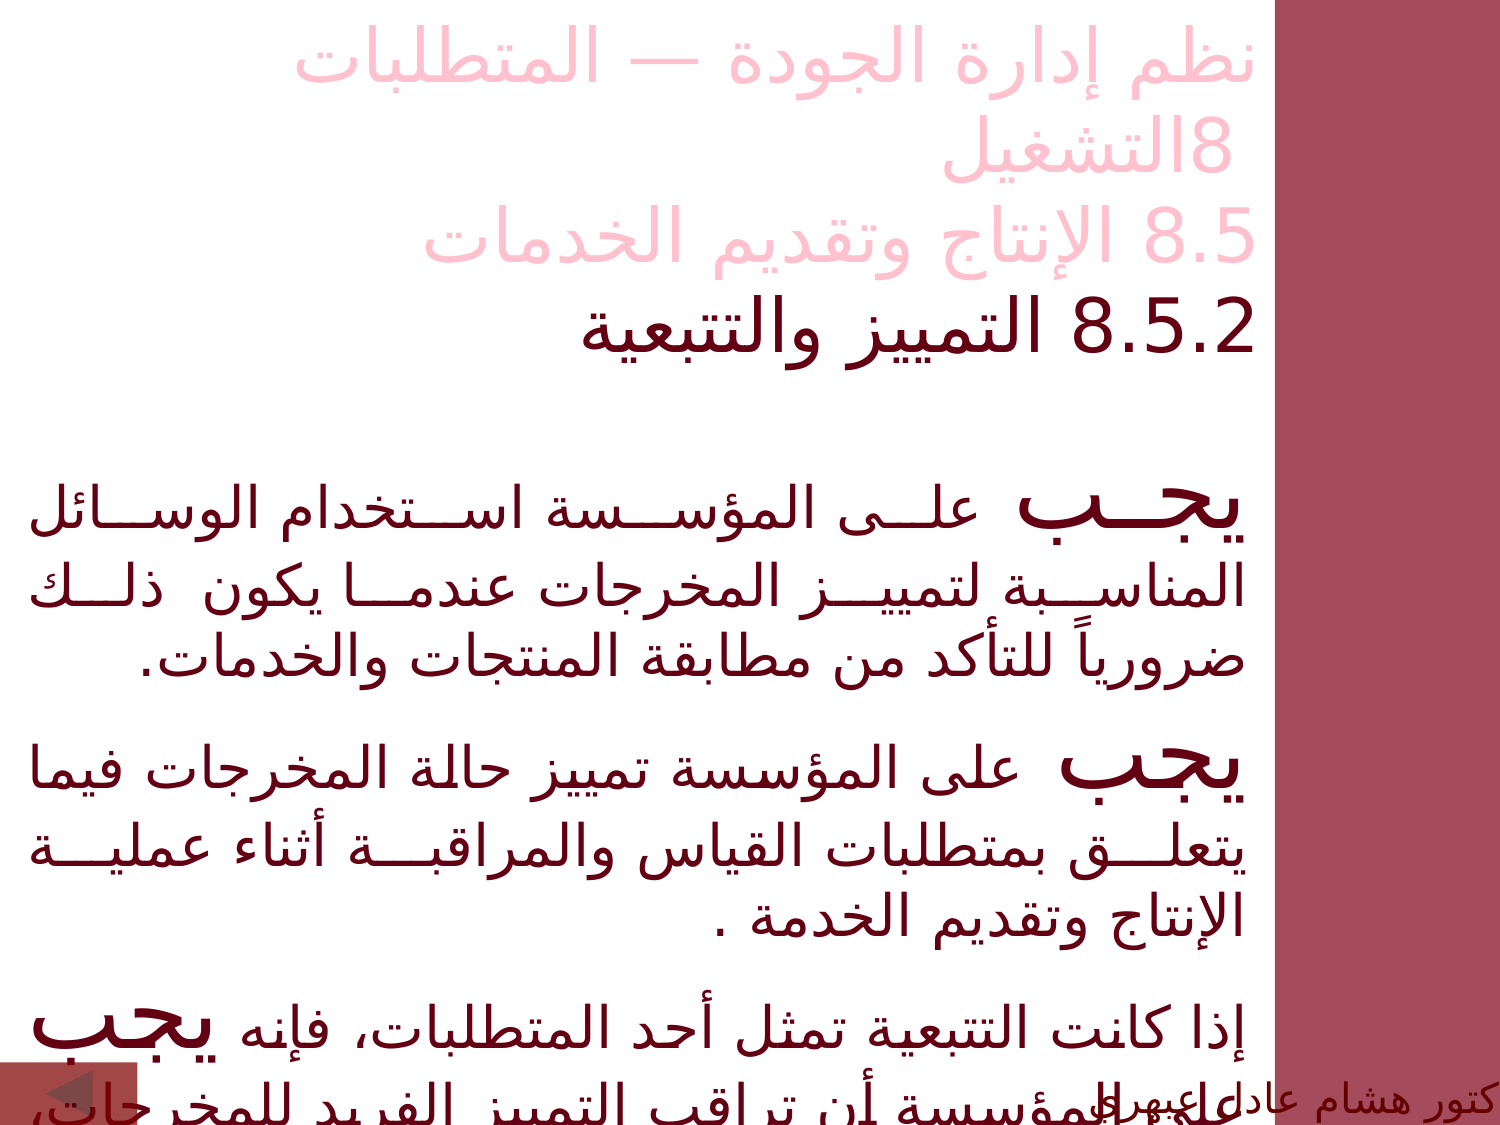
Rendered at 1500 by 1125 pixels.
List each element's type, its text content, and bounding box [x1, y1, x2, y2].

text_box الدكتور هشام عادل عبهري [1073, 1064, 1500, 1125]
text_box [1273, 0, 1500, 1064]
text_box يجب على المؤسسة استخدام الوسائل المناسبة لتمييز المخرجات عندما يكون ذلك ضرورياً للتأكد من مطابقة المنتجات والخدمات. يجب على المؤسسة تمييز حالة المخرجات فيما يتعلق بمتطلبات القياس والمراقبة أثناء عملية الإنتاج وتقديم الخدمة . إذا كانت التتبعية تمثل أحد المتطلبات، فإنه يجب على المؤسسة أن تراقب التمييز الفريد للمخرجات، ويجب عليها حفظ المعلومات الموثقة اللازمة لإتاحة التتبعية. [12, 421, 1263, 1125]
text_box نظم إدارة الجودة — المتطلبات 8التشغيل 8.5 الإنتاج وتقديم الخدمات 8.5.2 التمييز والتتبعية [0, 0, 1275, 375]
text_box [0, 1060, 140, 1125]
